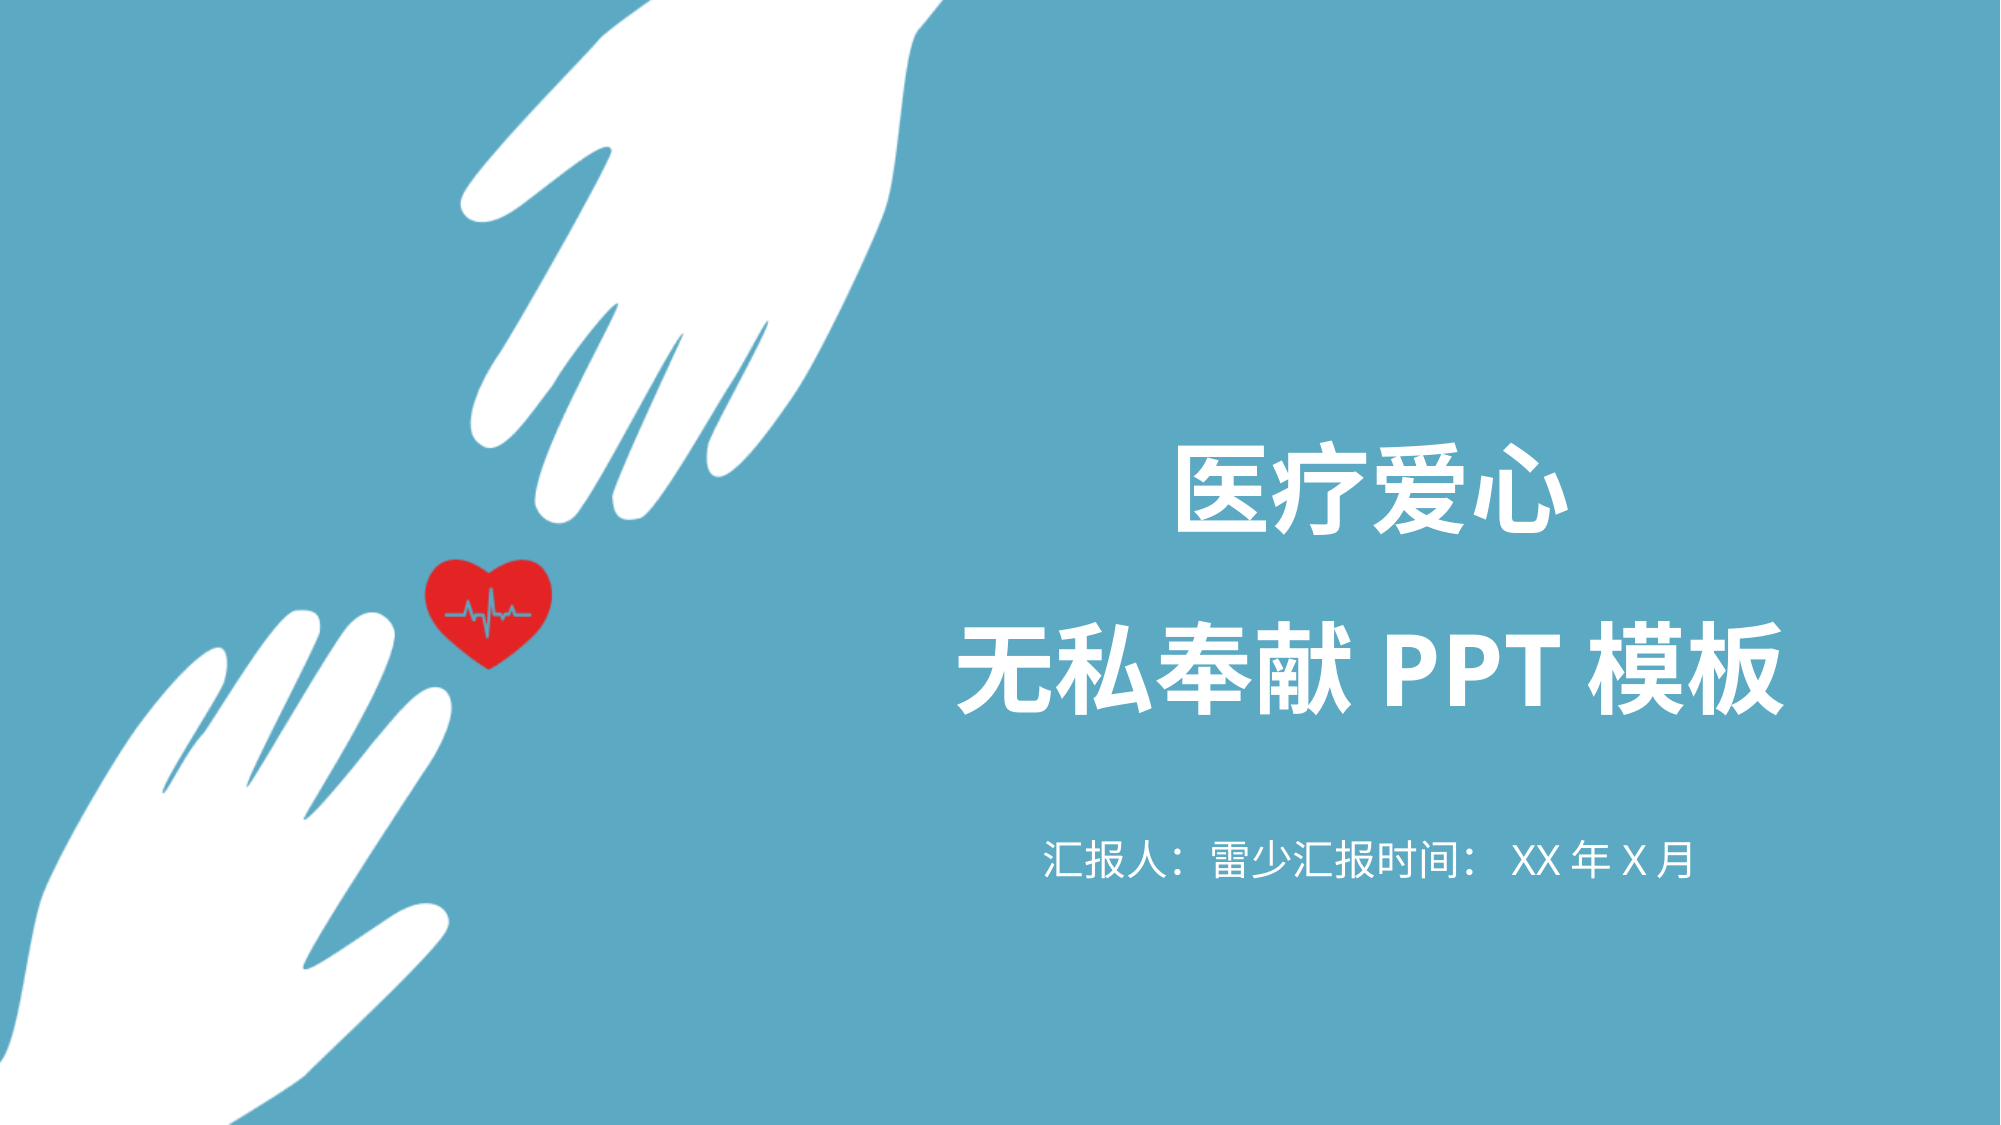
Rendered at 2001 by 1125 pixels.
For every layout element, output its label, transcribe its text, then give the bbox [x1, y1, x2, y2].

picture [0, 0, 2000, 1125]
subtitle 汇报人：雷少汇报时间：XX年X月 [837, 800, 1904, 933]
title 医疗爱心 无私奉献PPT模板 [835, 342, 1907, 750]
